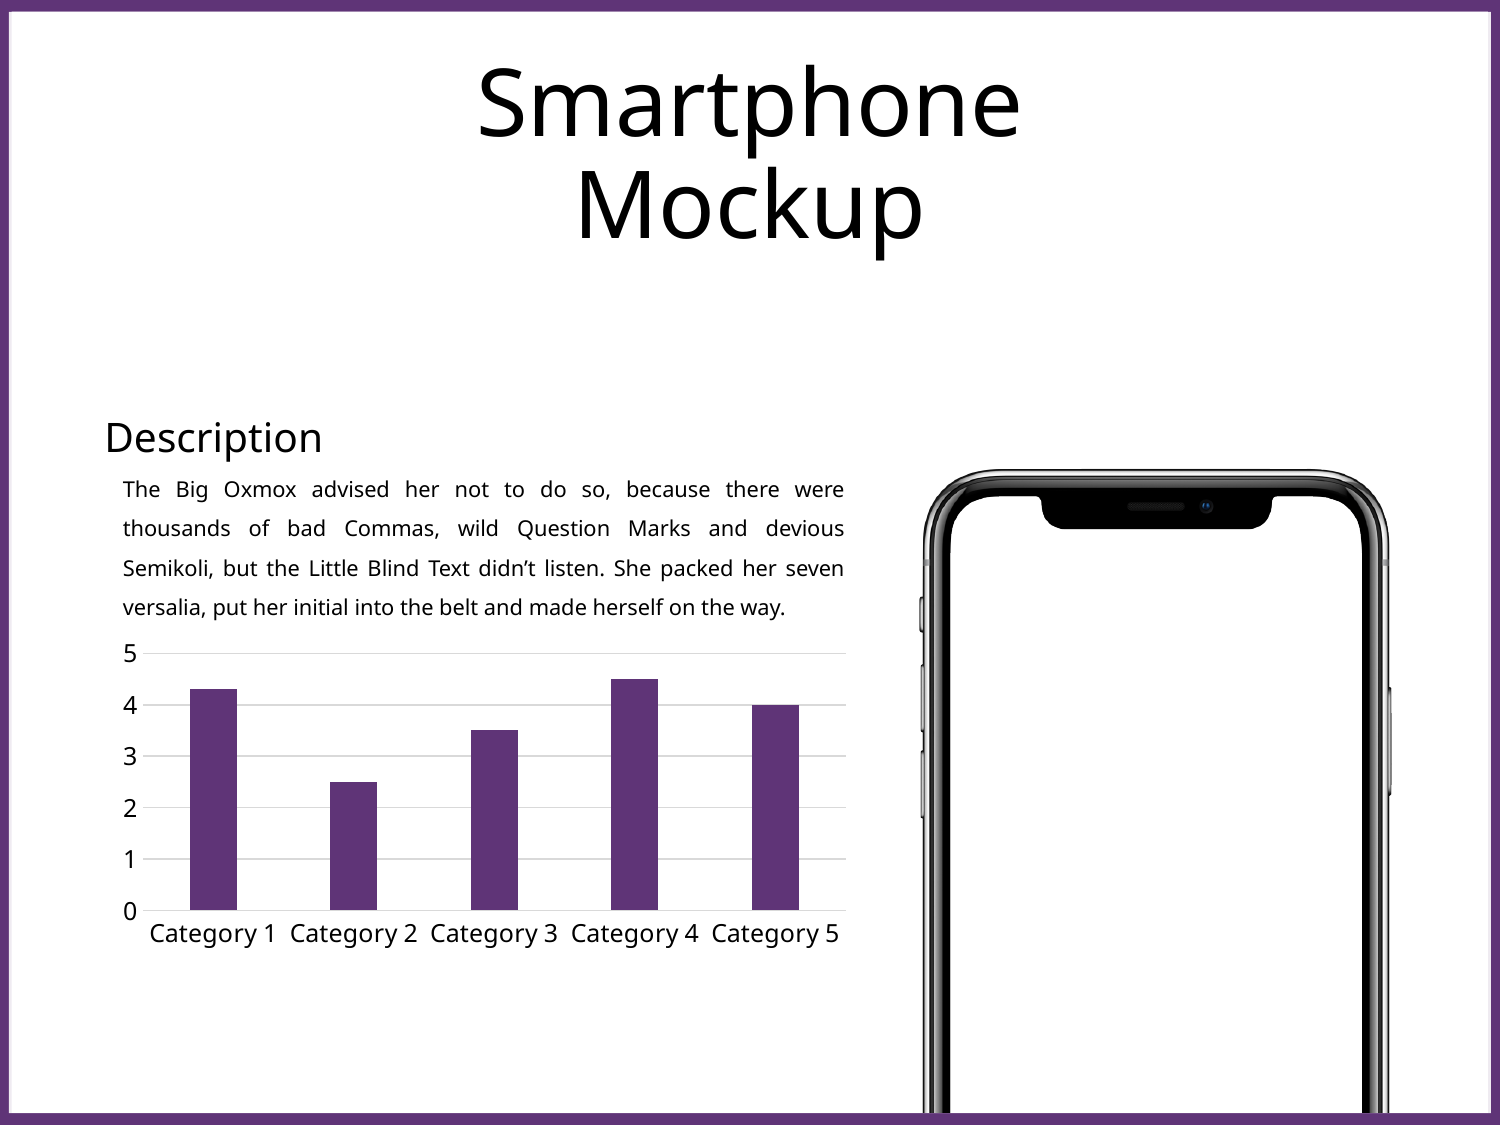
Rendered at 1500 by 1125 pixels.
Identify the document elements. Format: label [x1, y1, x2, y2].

picture [11, 11, 1489, 1114]
chart [108, 629, 861, 958]
